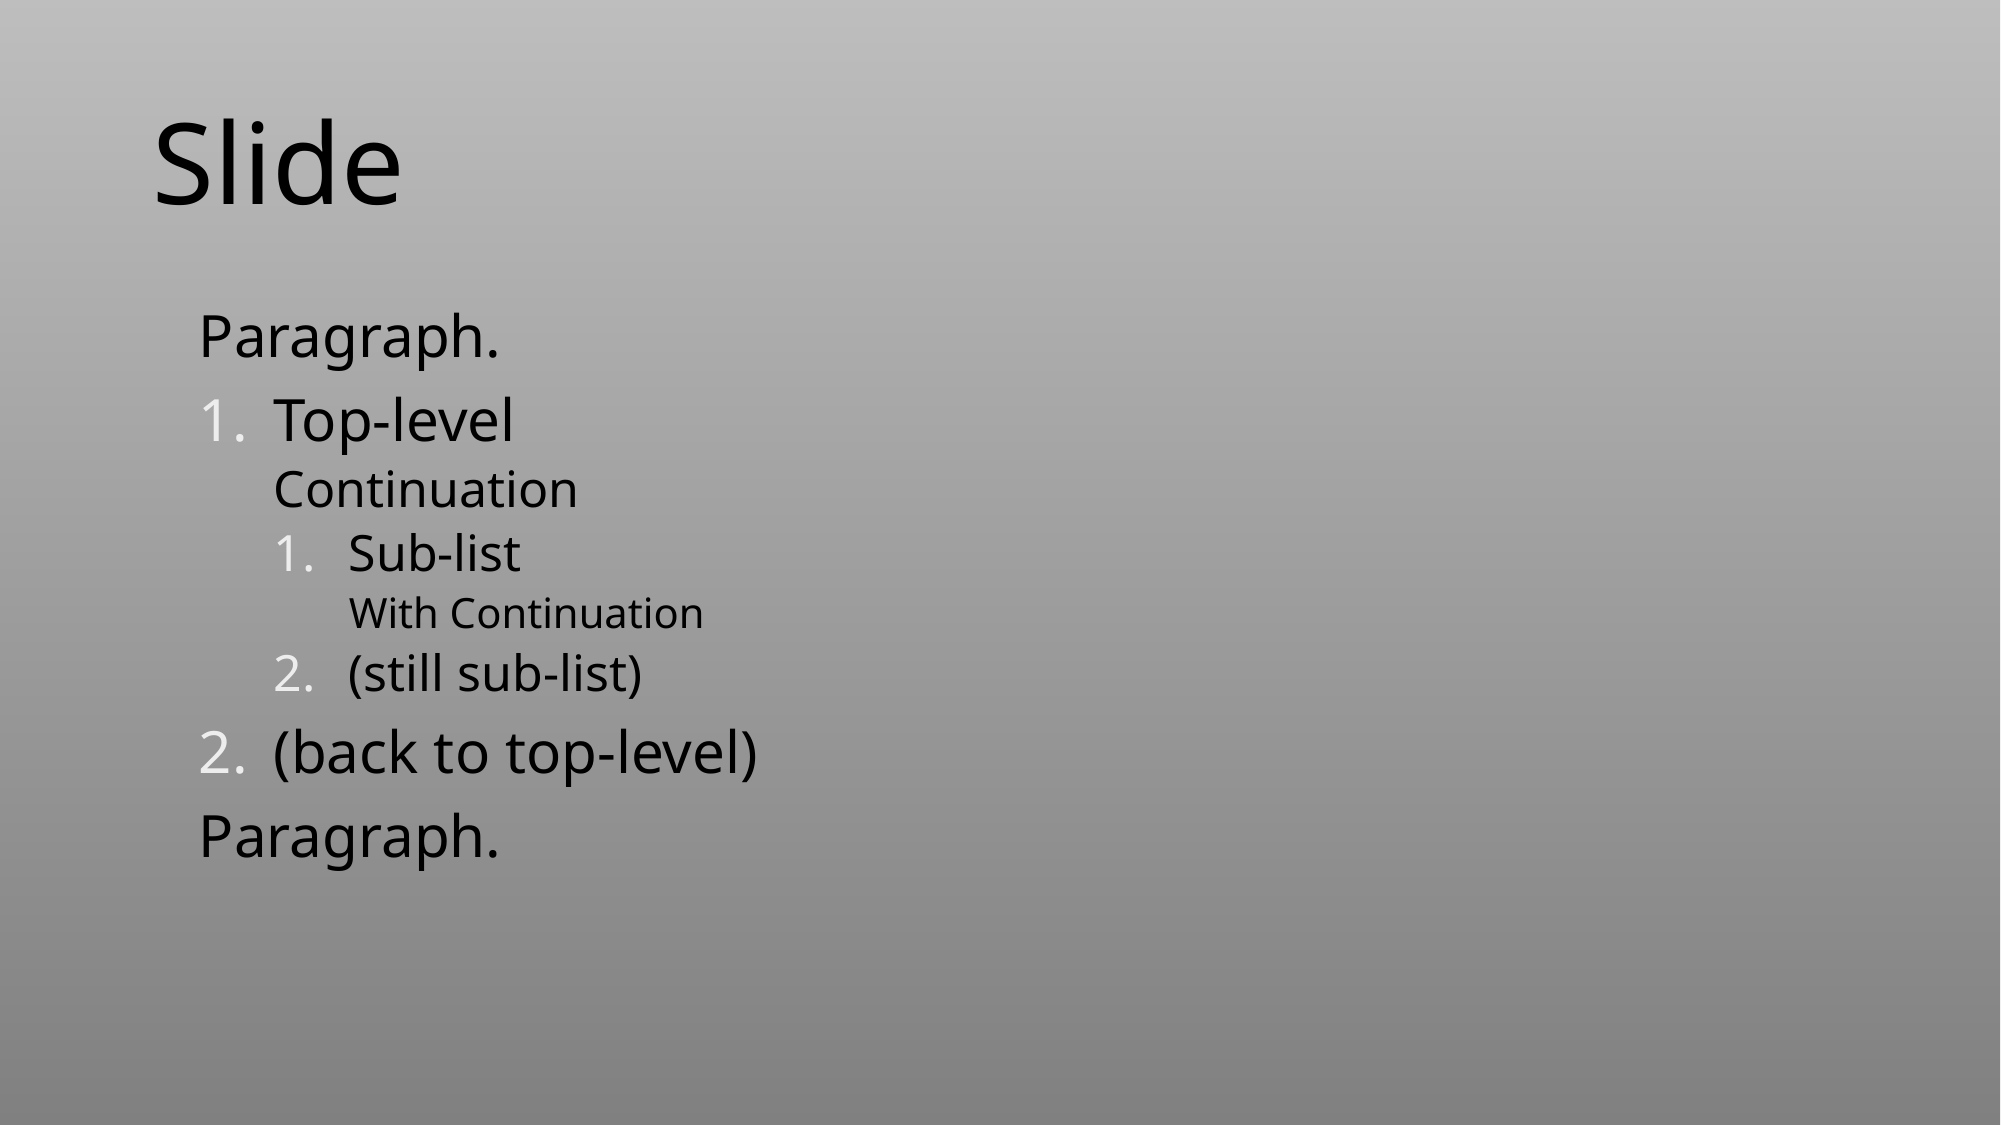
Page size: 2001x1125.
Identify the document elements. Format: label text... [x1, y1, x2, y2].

title Slide [137, 59, 1863, 278]
list Paragraph. Top-level Continuation Sub-list With Continuation (still sub-list) (back to top-level) Paragraph. [183, 299, 1863, 1014]
picture [0, 0, 2001, 1125]
